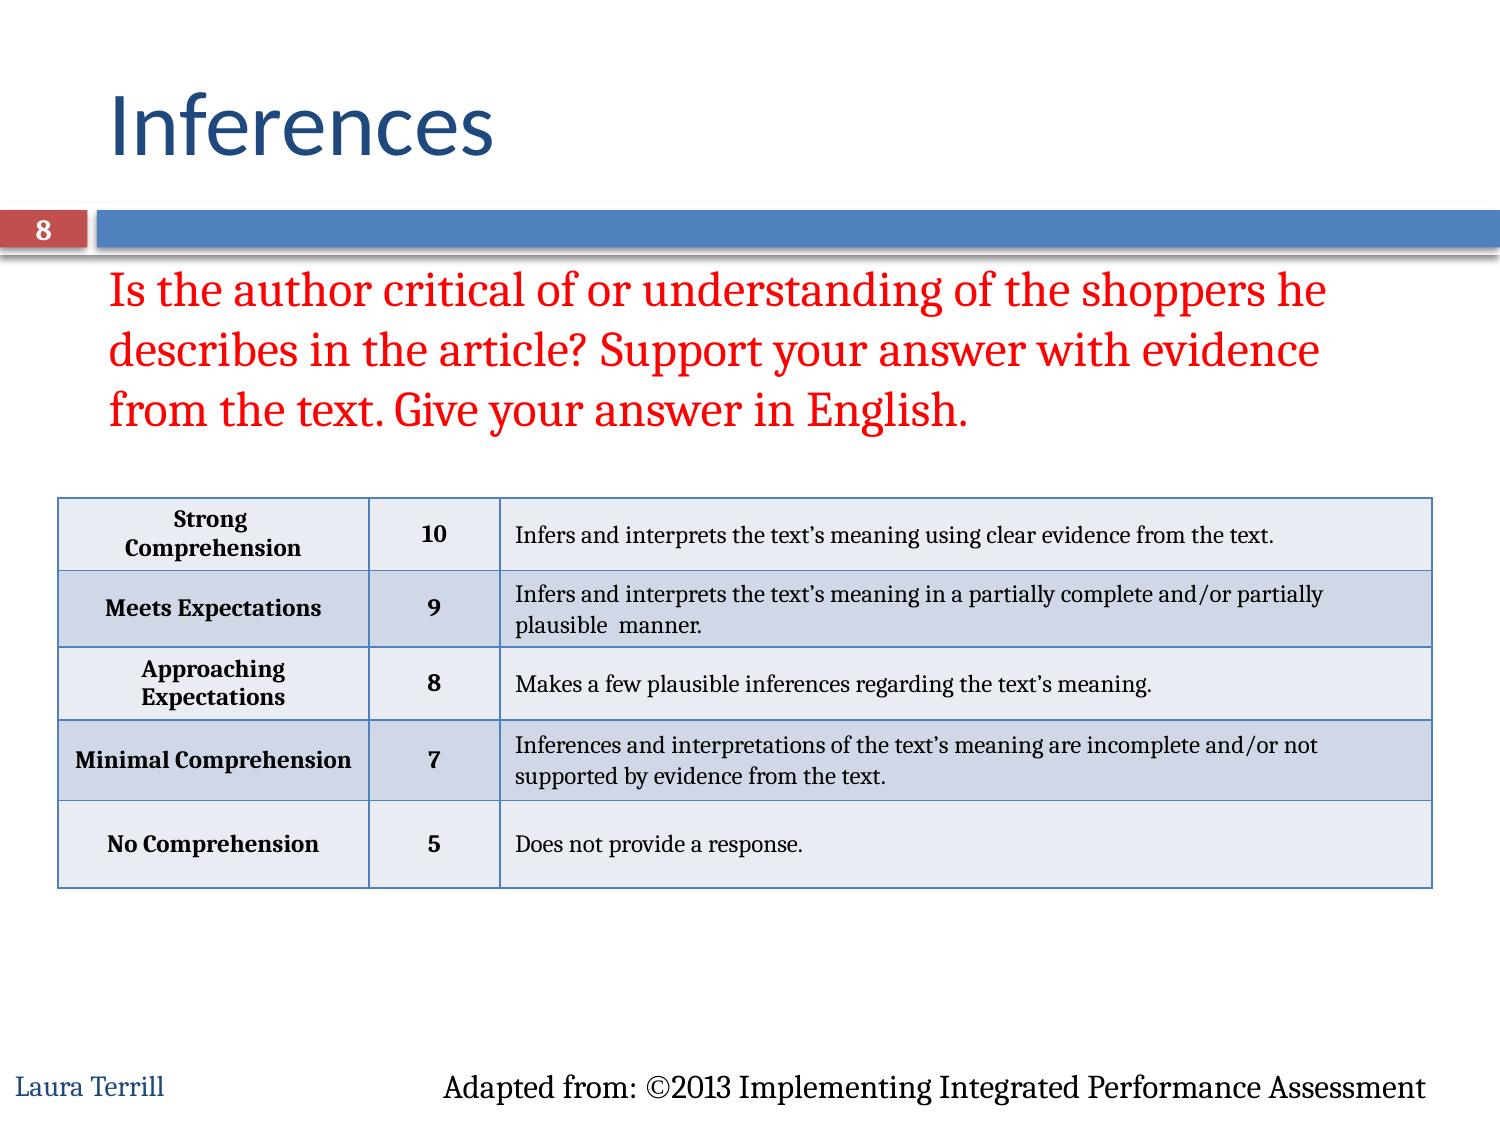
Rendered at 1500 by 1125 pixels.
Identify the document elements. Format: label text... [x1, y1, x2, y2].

slide_number 8 [0, 208, 88, 249]
table_cell No Comprehension [59, 801, 368, 887]
table_cell Inferences and interpretations of the text’s meaning are incomplete and/or not supported by evidence from the text. [501, 721, 1431, 800]
table_header 10 [370, 499, 499, 570]
table_header Strong Comprehension [59, 499, 368, 570]
table_cell Makes a few plausible inferences regarding the text’s meaning. [501, 648, 1431, 719]
table_cell Meets Expectations [59, 571, 368, 646]
table_cell 7 [370, 721, 499, 800]
table_cell Minimal Comprehension [59, 721, 368, 800]
text_box Adapted from: 2013 Implementing Integrated Performance Assessment [890, 1057, 1450, 1113]
list Is the author critical of or understanding of the shoppers he describes in the article? Support your answer with evidence from the text. Give your answer in English. [94, 248, 1361, 497]
footer Laura Terrill [0, 1054, 890, 1115]
table_cell 9 [370, 571, 499, 646]
table_cell Infers and interprets the text’s meaning in a partially complete and/or partially plausible manner. [501, 571, 1431, 646]
table_cell Does not provide a response. [501, 801, 1431, 887]
table_header Infers and interprets the text’s meaning using clear evidence from the text. [501, 499, 1431, 570]
title Inferences [94, 37, 1432, 200]
table_cell 5 [370, 801, 499, 887]
table_cell 8 [370, 648, 499, 719]
table_cell Approaching Expectations [59, 648, 368, 719]
